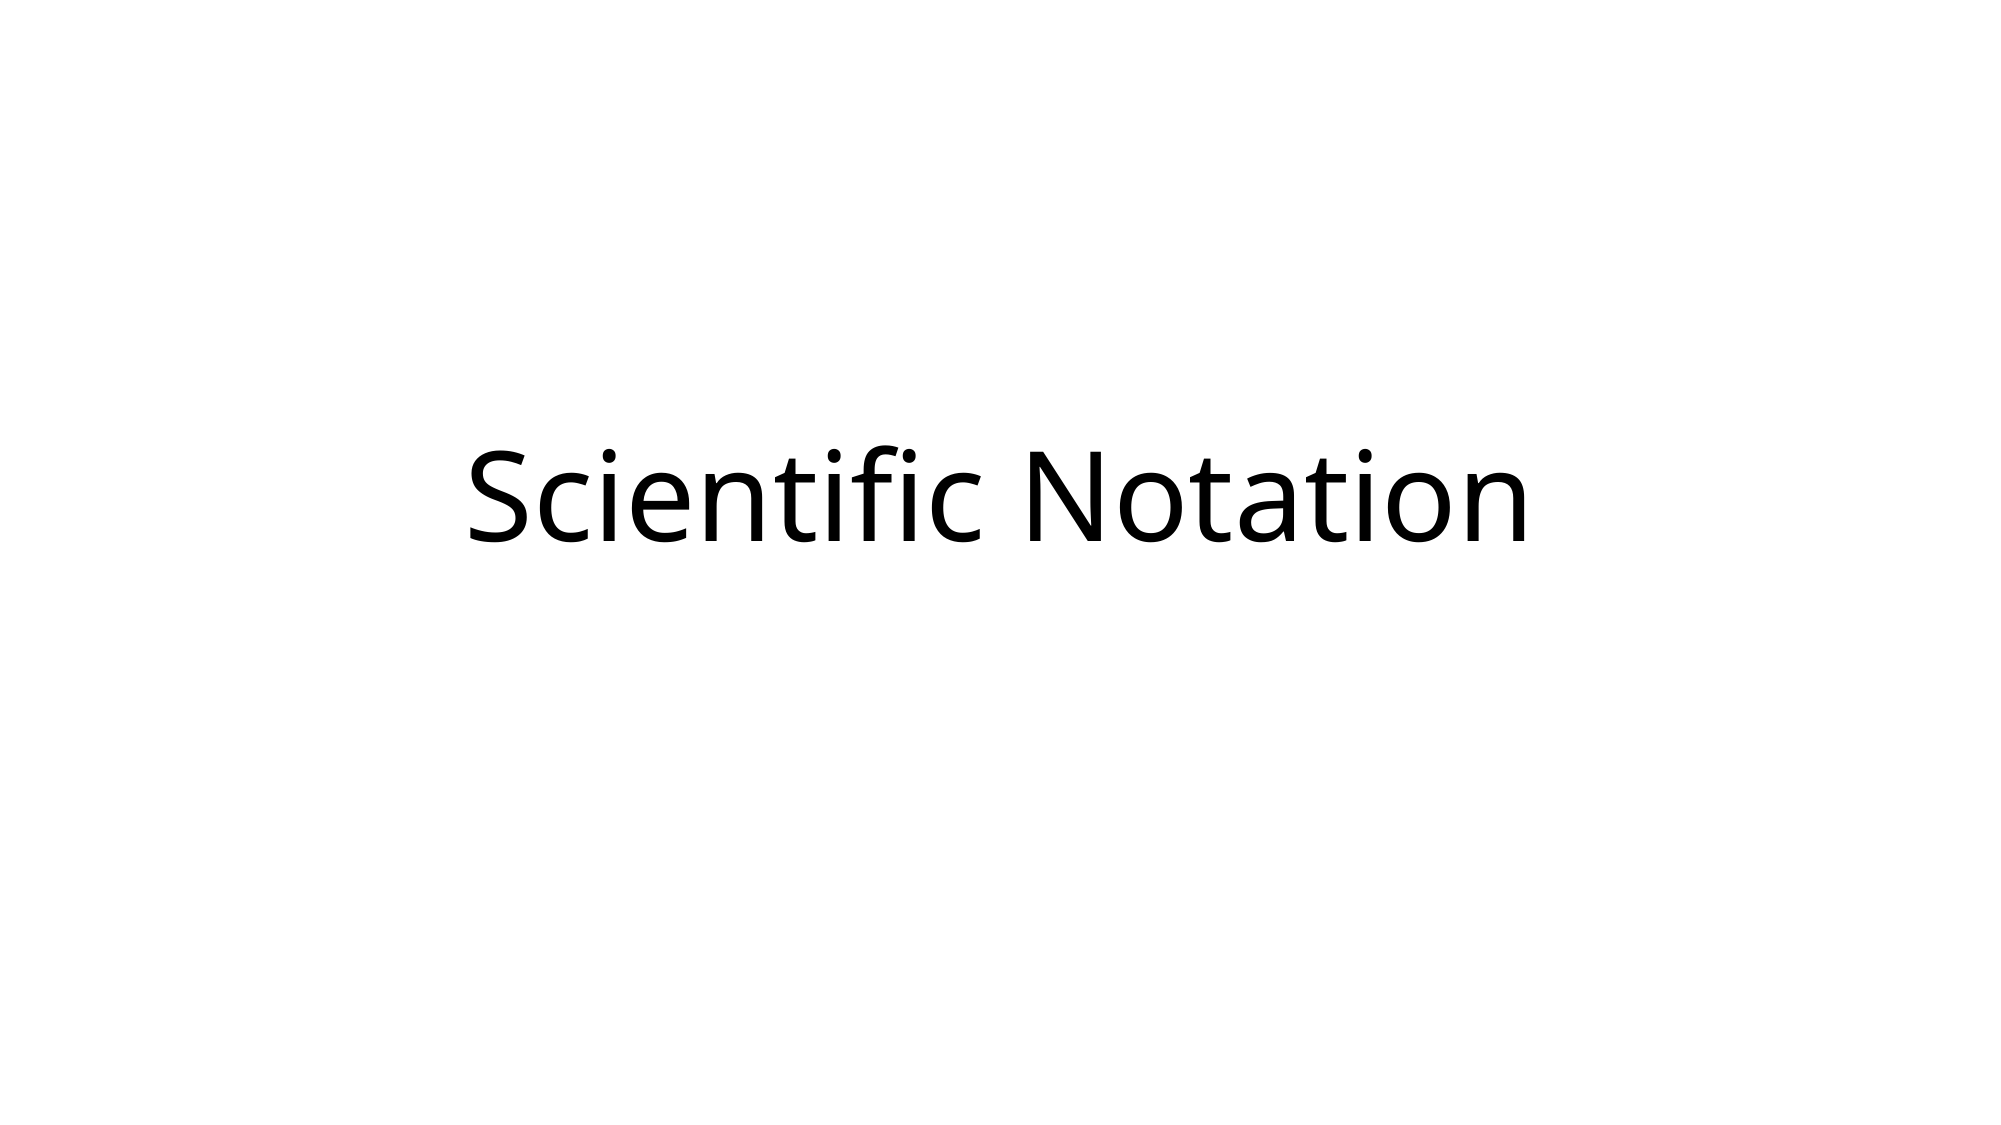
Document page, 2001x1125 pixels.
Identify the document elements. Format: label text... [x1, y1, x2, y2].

title Scientific Notation [249, 184, 1750, 576]
